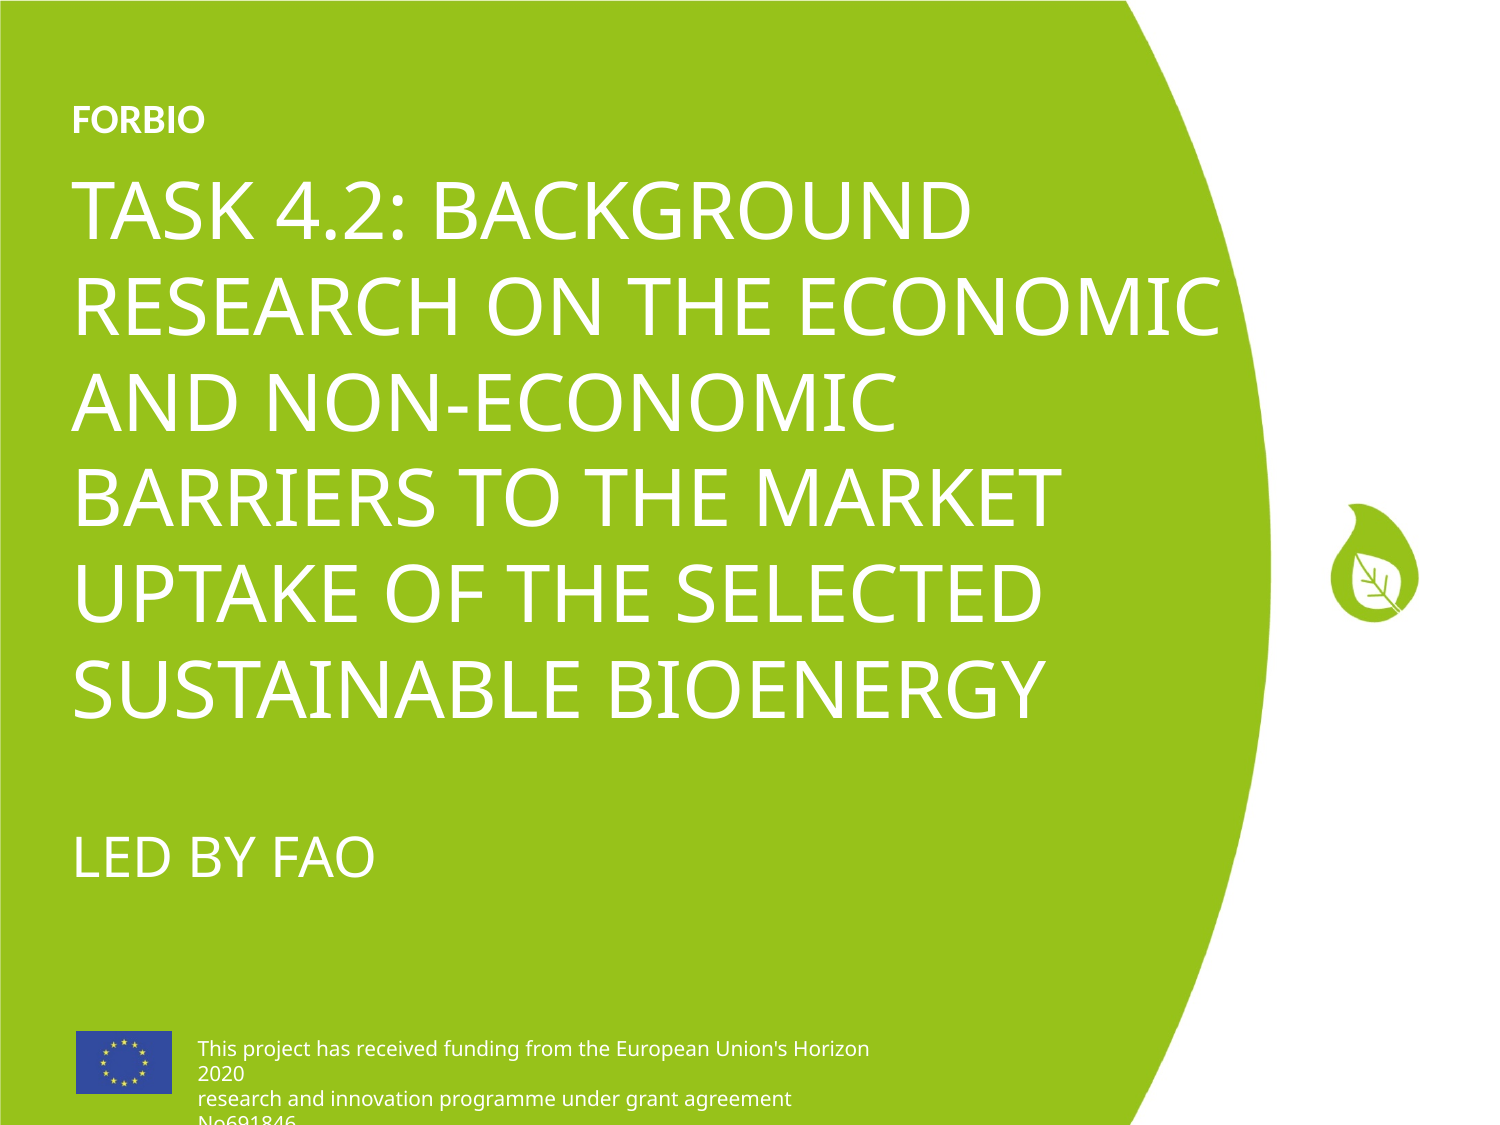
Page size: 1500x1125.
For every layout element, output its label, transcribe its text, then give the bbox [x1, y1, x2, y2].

picture [0, 0, 1500, 1125]
title TASK 4.2: Background research on the economic and non-economic barriers to the market uptake of the selected sustainable bioenergy Led by FAO [56, 152, 1250, 970]
picture [240, 1117, 246, 1125]
list FORBIO [56, 3, 1428, 149]
